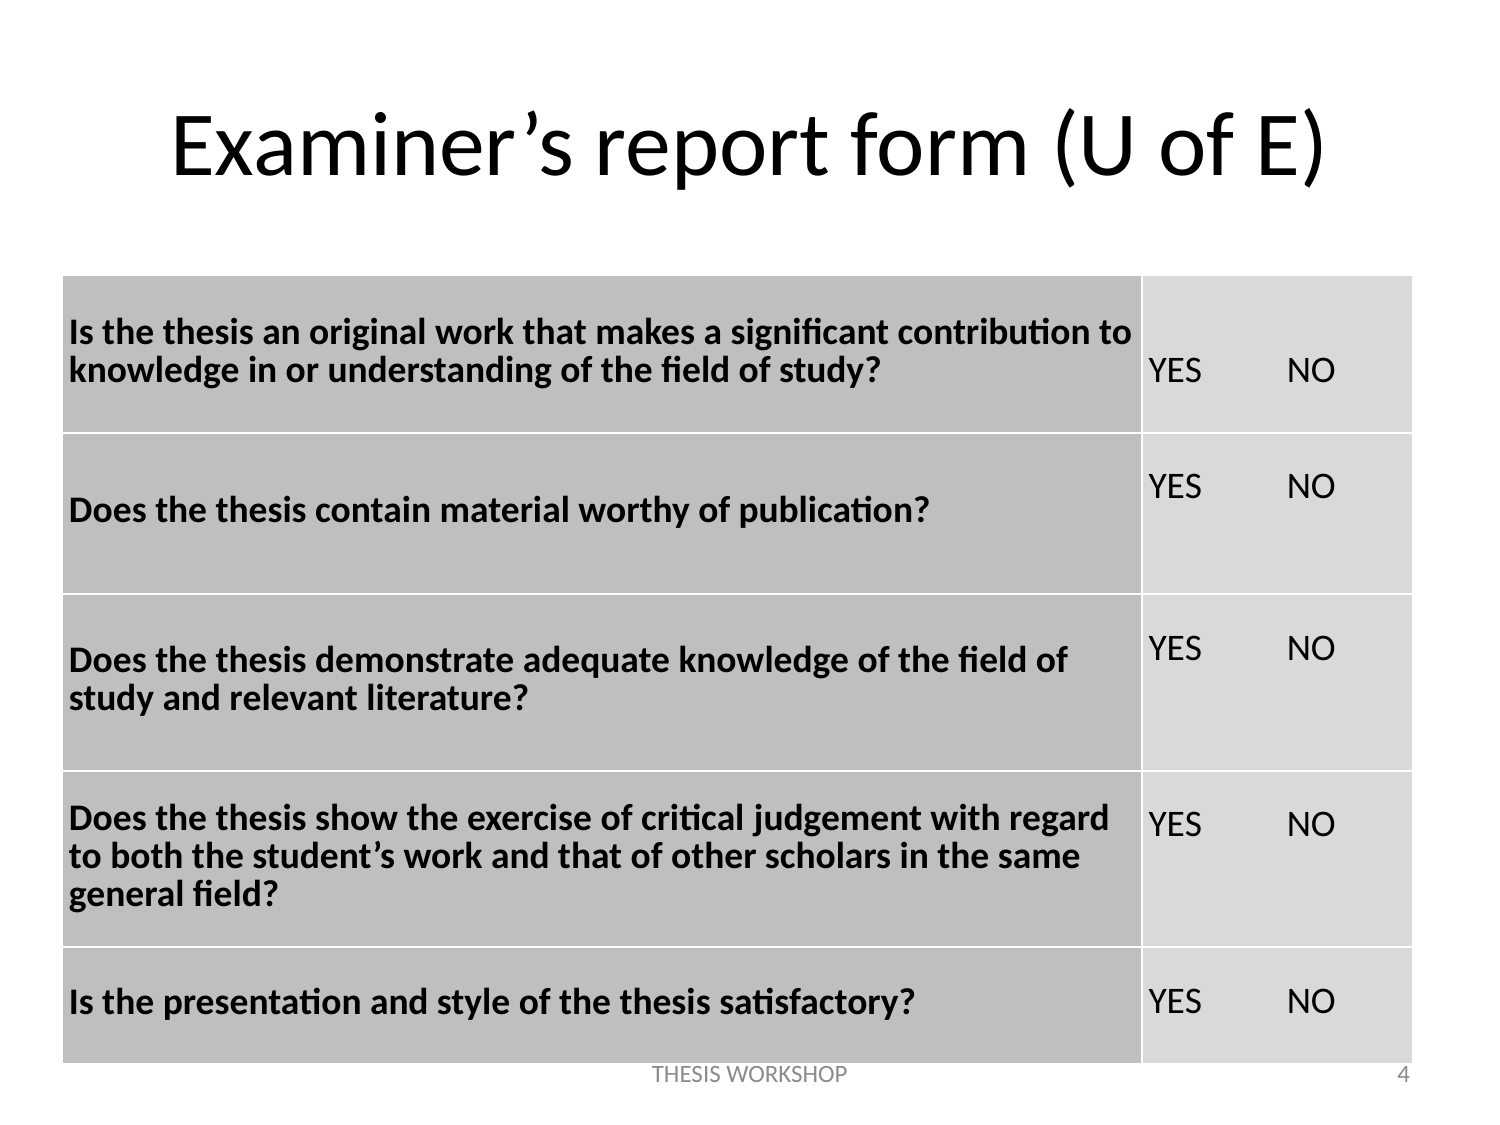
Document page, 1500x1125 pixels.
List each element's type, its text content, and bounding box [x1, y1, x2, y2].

footer THESIS WORKSHOP [512, 1042, 988, 1103]
table_cell YES NO [1143, 772, 1412, 946]
table_cell Does the thesis contain material worthy of publication? [63, 434, 1141, 593]
table_header YES NO [1143, 276, 1412, 432]
title Examiner’s report form (U of E) [75, 45, 1425, 233]
table_cell Is the presentation and style of the thesis satisfactory? [63, 948, 1141, 1063]
table_cell YES NO [1143, 434, 1412, 593]
slide_number 4 [1074, 1042, 1425, 1103]
table_cell Does the thesis show the exercise of critical judgement with regard to both the student’s work and that of other scholars in the same general field? [63, 772, 1141, 946]
table_cell Does the thesis demonstrate adequate knowledge of the field of study and relevant literature? [63, 595, 1141, 770]
table_cell YES NO [1143, 948, 1412, 1042]
table_cell YES NO [1143, 595, 1412, 770]
table_header Is the thesis an original work that makes a significant contribution to knowledge in or understanding of the field of study? [63, 276, 1141, 432]
